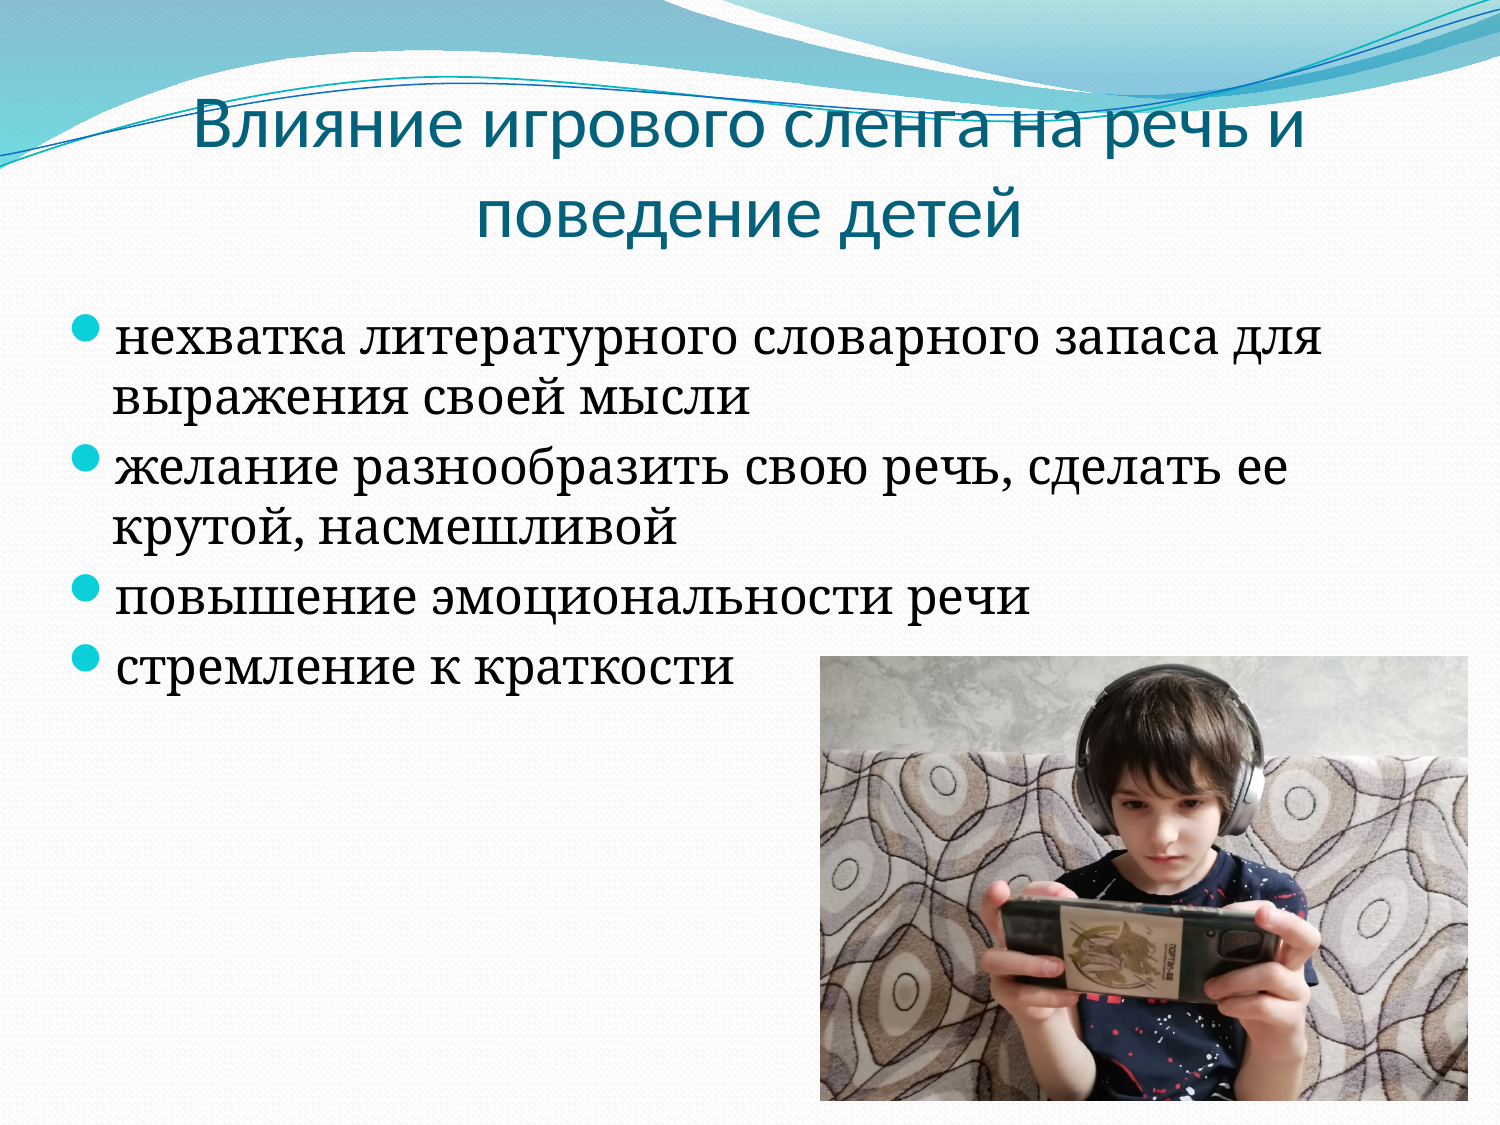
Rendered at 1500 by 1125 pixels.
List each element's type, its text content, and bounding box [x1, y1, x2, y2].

title Влияние игрового сленга на речь и поведение детей [75, 64, 1425, 252]
picture [820, 656, 1468, 1101]
list нехватка литературного словарного запаса для выражения своей мысли желание разнообразить свою речь, сделать ее крутой, насмешливой повышение эмоциональности речи стремление к краткости [53, 296, 1404, 1017]
